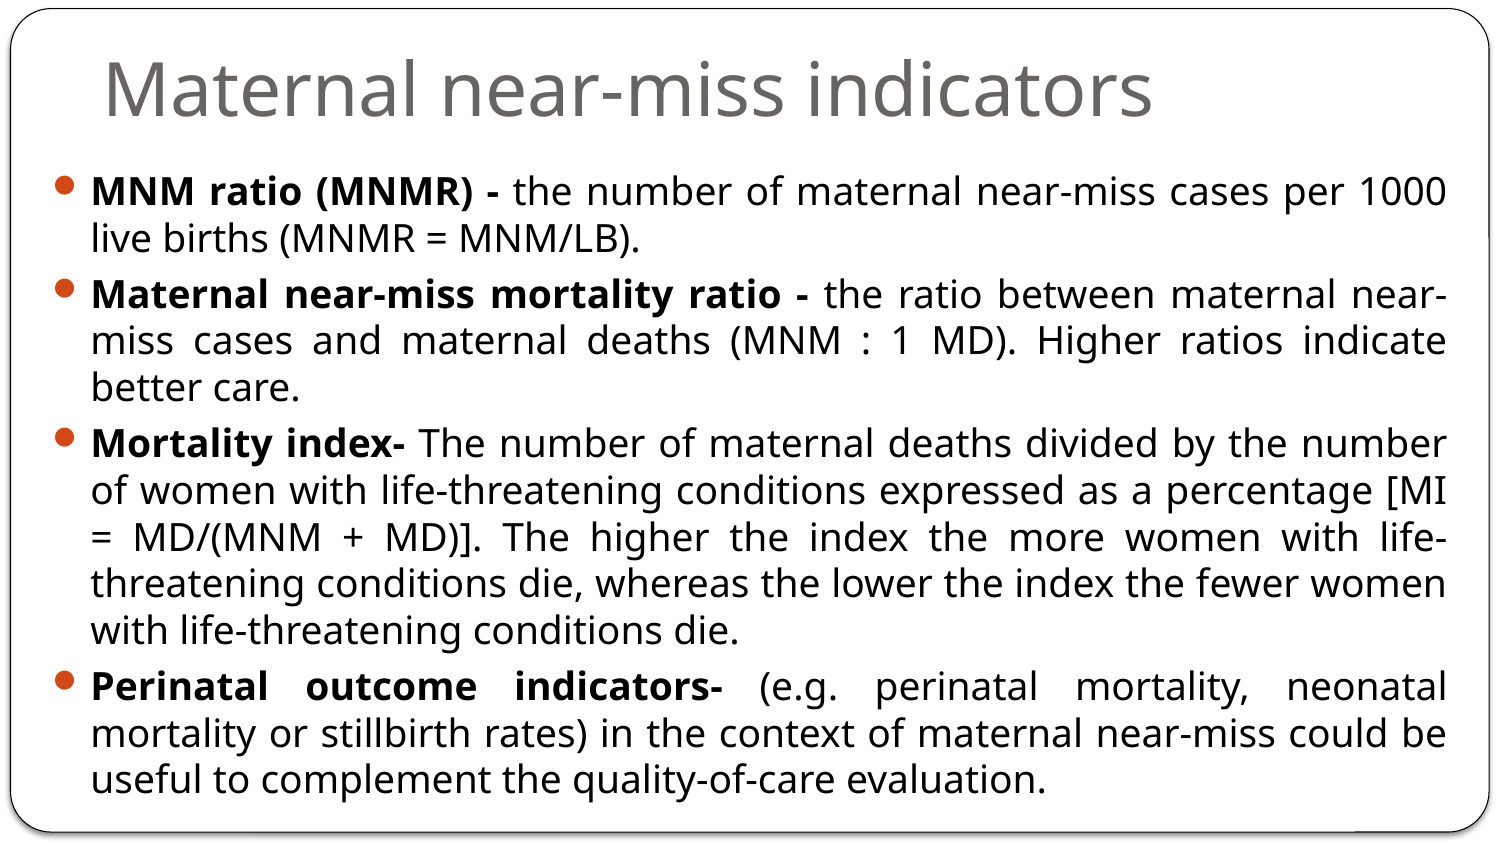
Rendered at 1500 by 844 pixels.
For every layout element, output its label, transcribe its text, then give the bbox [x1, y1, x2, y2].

list MNM ratio (MNMR) - the number of maternal near-miss cases per 1000 live births (MNMR = MNM/LB). Maternal near-miss mortality ratio - the ratio between maternal near-miss cases and maternal deaths (MNM : 1 MD). Higher ratios indicate better care. Mortality index- The number of maternal deaths divided by the number of women with life-threatening conditions expressed as a percentage [MI = MD/(MNM + MD)]. The higher the index the more women with life-threatening conditions die, whereas the lower the index the fewer women with life-threatening conditions die. Perinatal outcome indicators- (e.g. perinatal mortality, neonatal mortality or stillbirth rates) in the context of maternal near-miss could be useful to complement the quality-of-care evaluation. [37, 159, 1463, 810]
title Maternal near-miss indicators [87, 33, 1425, 147]
